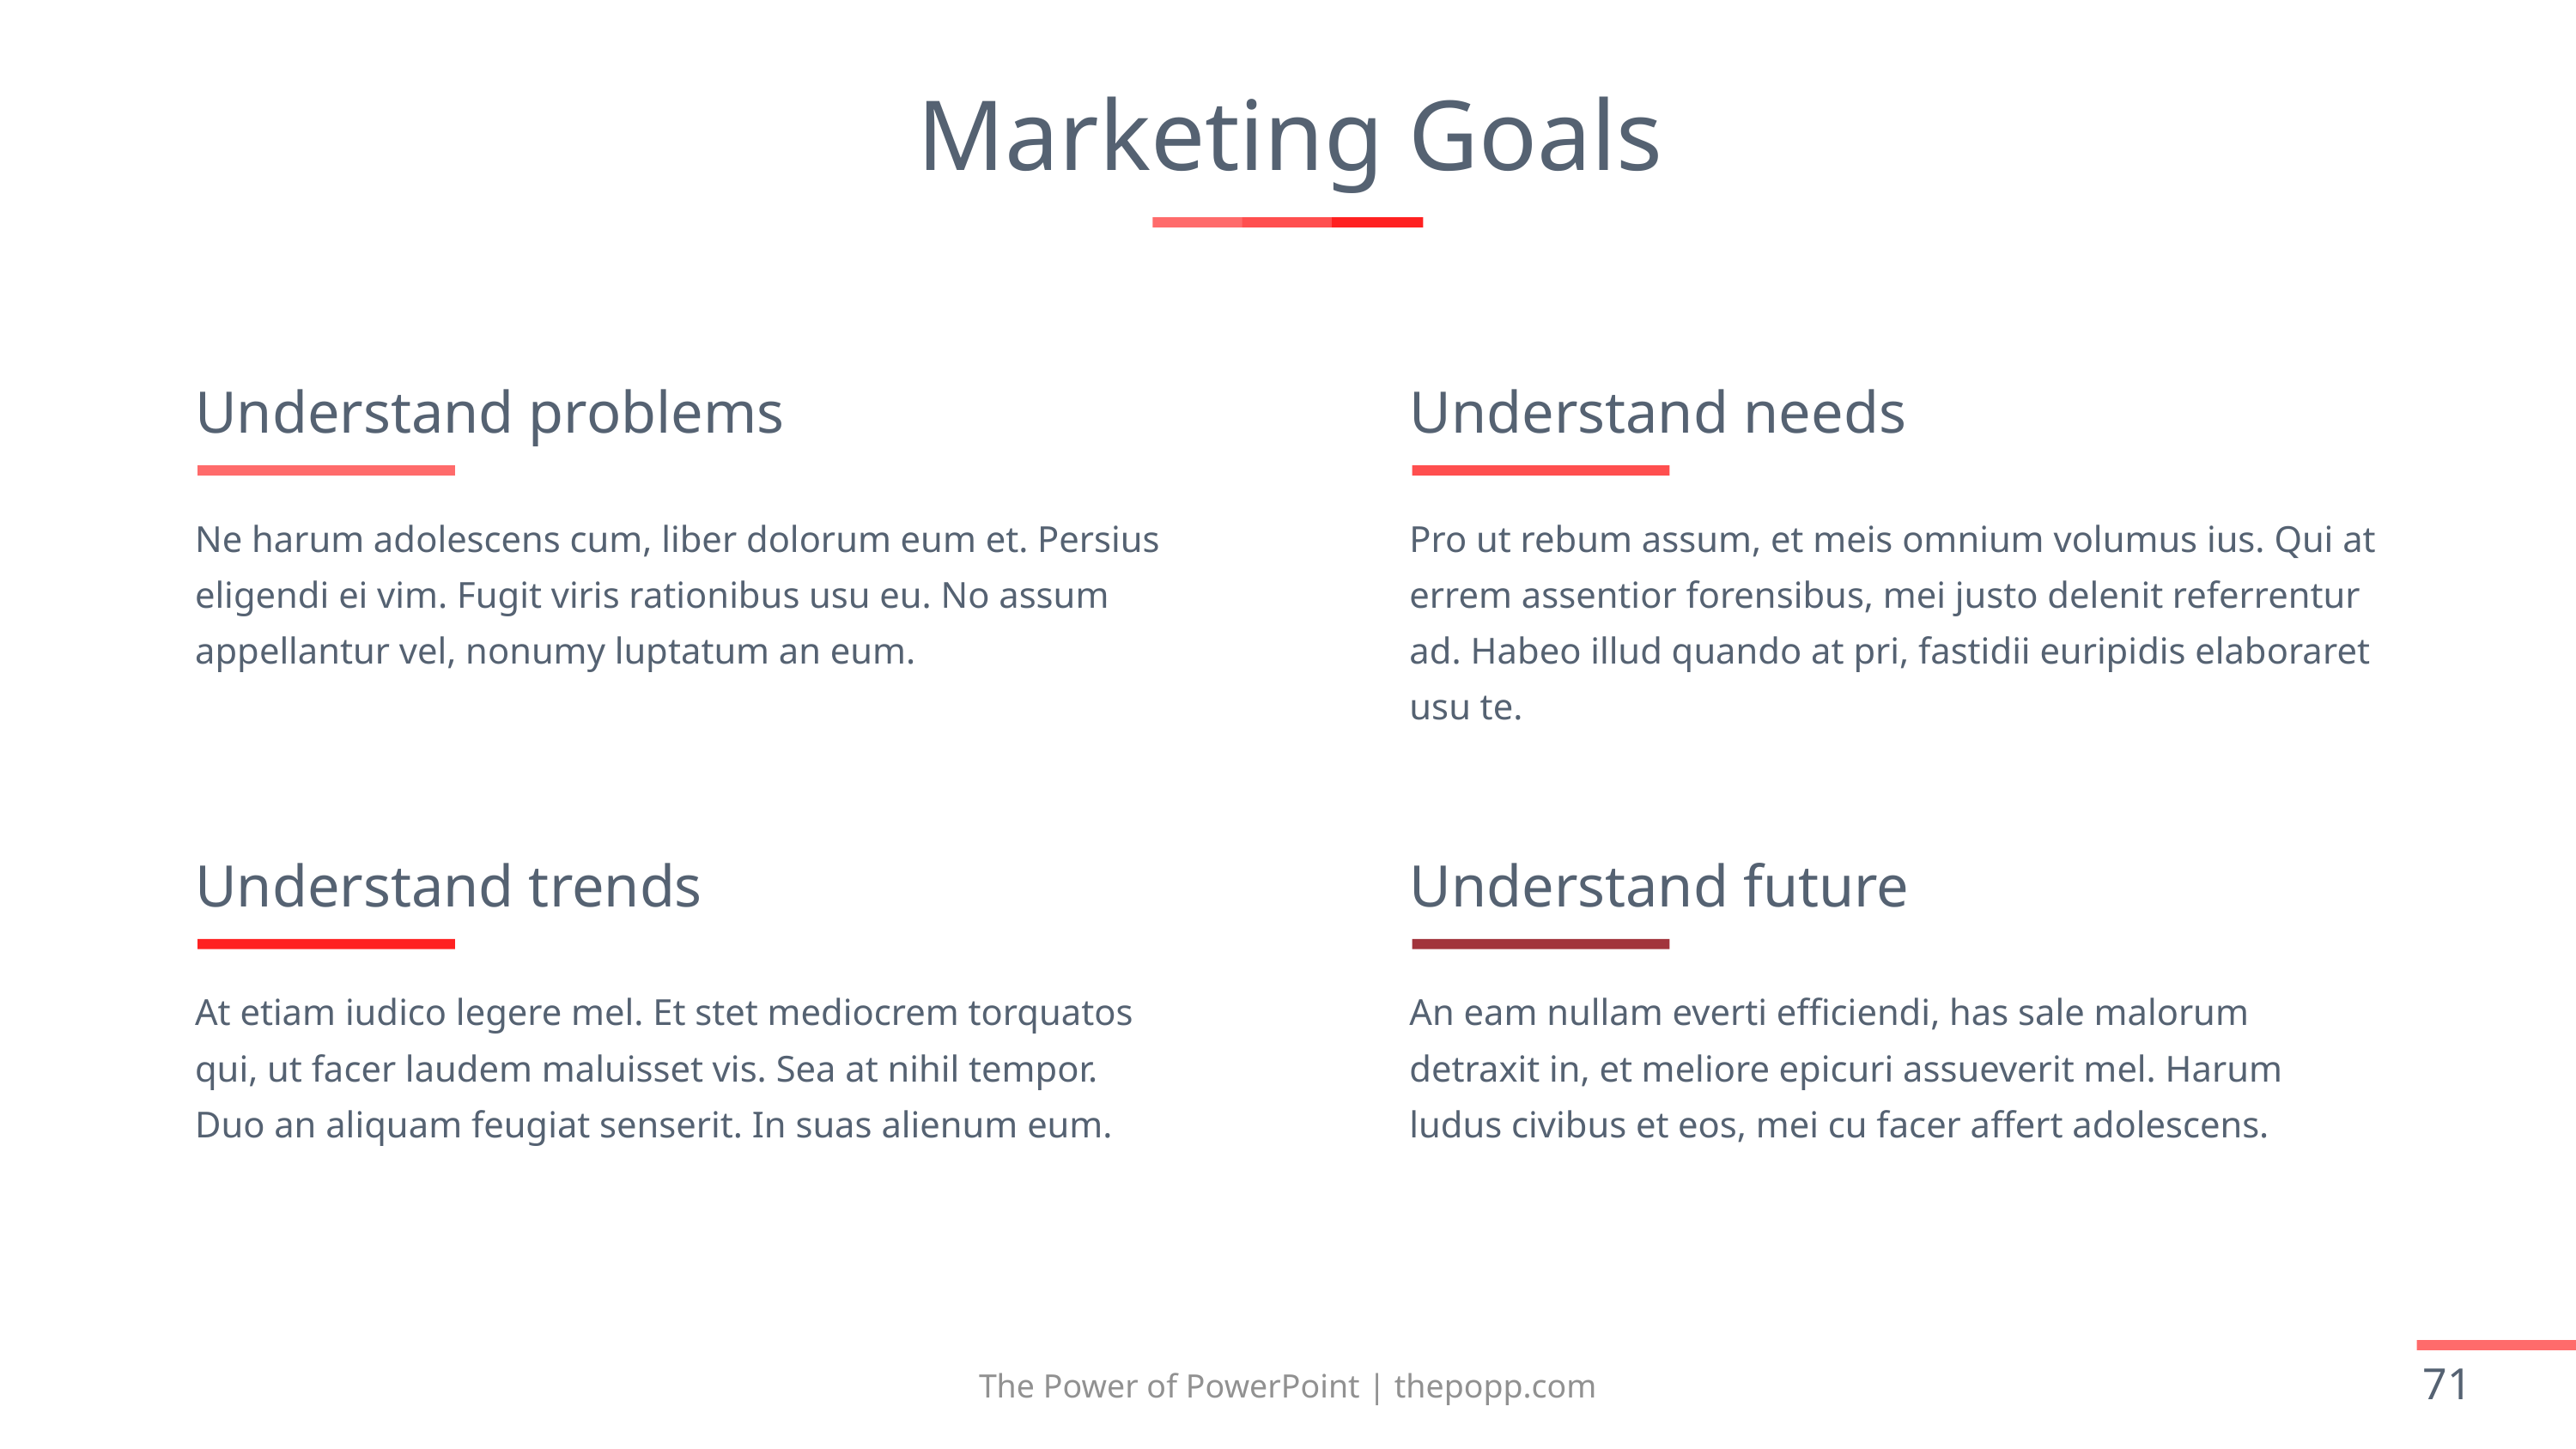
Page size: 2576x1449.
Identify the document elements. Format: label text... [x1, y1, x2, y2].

title Marketing Goals [69, 49, 2512, 230]
list At etiam iudico legere mel. Et stet mediocrem torquatos qui, ut facer laudem maluisset vis. Sea at nihil tempor. Duo an aliquam feugiat senserit. In suas alienum eum. [182, 970, 1180, 1261]
footer The Power of PowerPoint | thepopp.com [853, 1349, 1723, 1427]
list Pro ut rebum assum, et meis omnium volumus ius. Qui at errem assentior forensibus, mei justo delenit referrentur ad. Habeo illud quando at pri, fastidii euripidis elaboraret usu te. [1396, 496, 2394, 787]
list An eam nullam everti efficiendi, has sale malorum detraxit in, et meliore epicuri assueverit mel. Harum ludus civibus et eos, mei cu facer affert adolescens. [1396, 970, 2394, 1261]
list Understand problems [182, 357, 1180, 464]
list Understand trends [182, 831, 1180, 937]
slide_number 71 [2409, 1351, 2576, 1421]
list Ne harum adolescens cum, liber dolorum eum et. Persius eligendi ei vim. Fugit viris rationibus usu eu. No assum appellantur vel, nonumy luptatum an eum. [182, 496, 1180, 787]
list Understand future [1396, 831, 2394, 937]
list Understand needs [1396, 357, 2394, 464]
